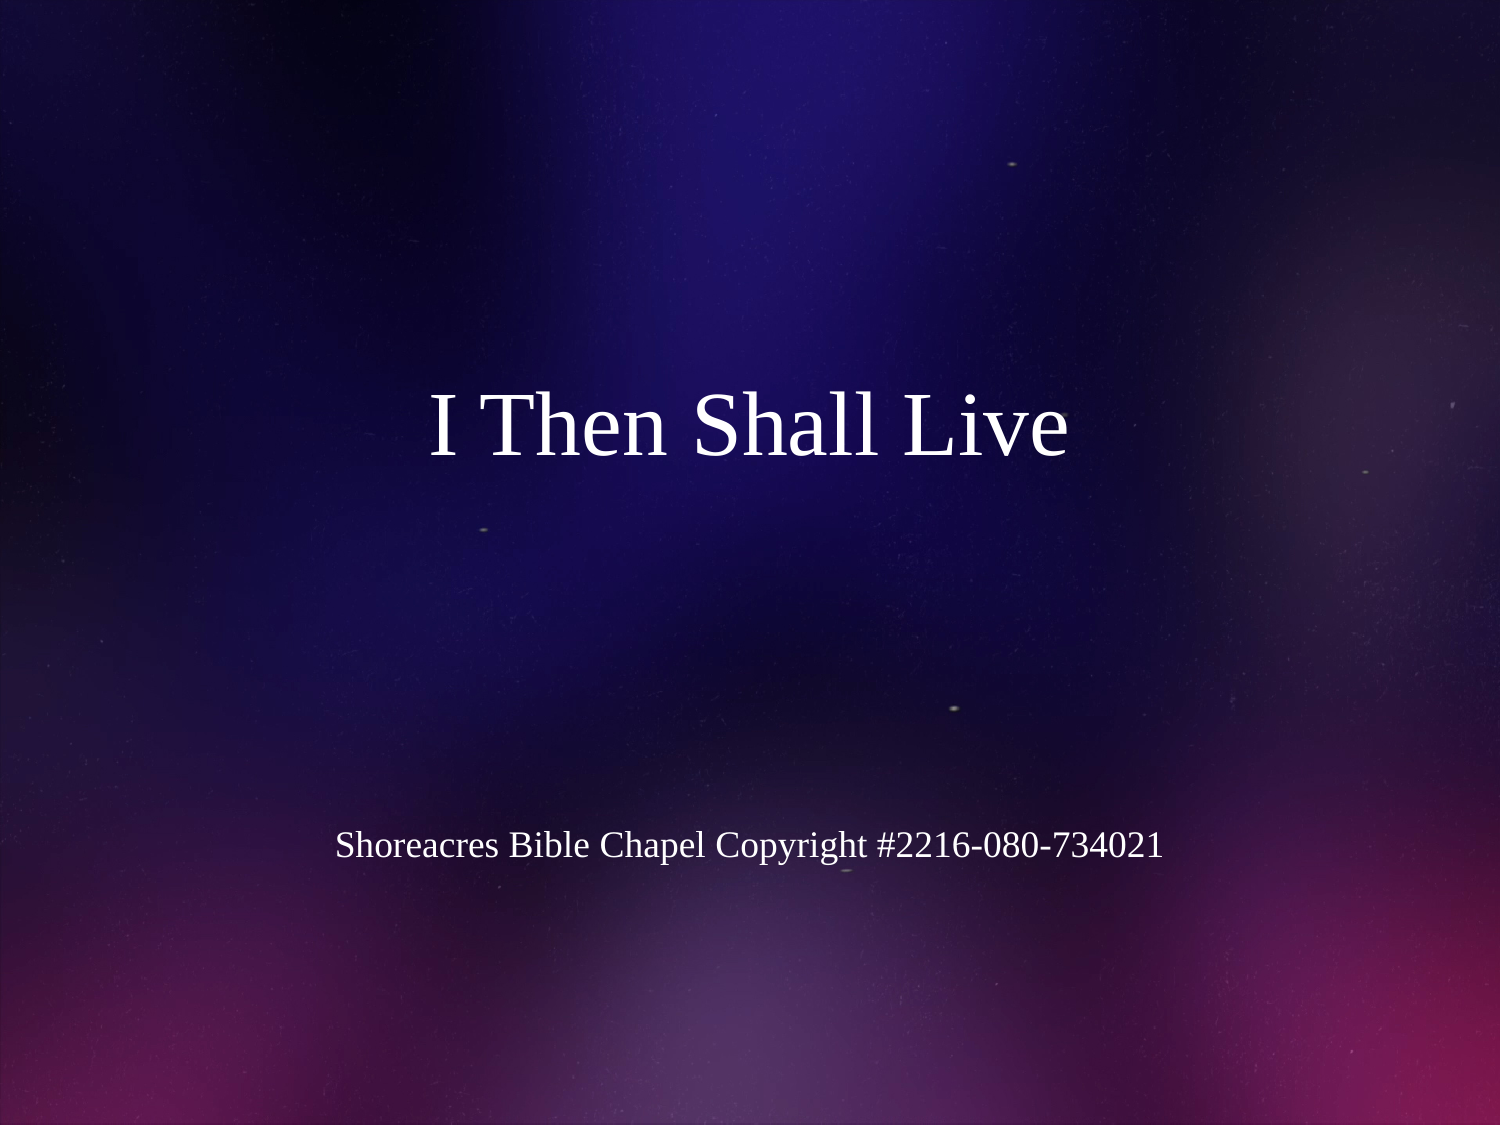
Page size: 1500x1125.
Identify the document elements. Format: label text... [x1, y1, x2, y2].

subtitle Shoreacres Bible Chapel Copyright #2216-080-734021 [225, 812, 1275, 1100]
title I Then Shall Live [112, 324, 1388, 513]
picture [0, 0, 1500, 1125]
